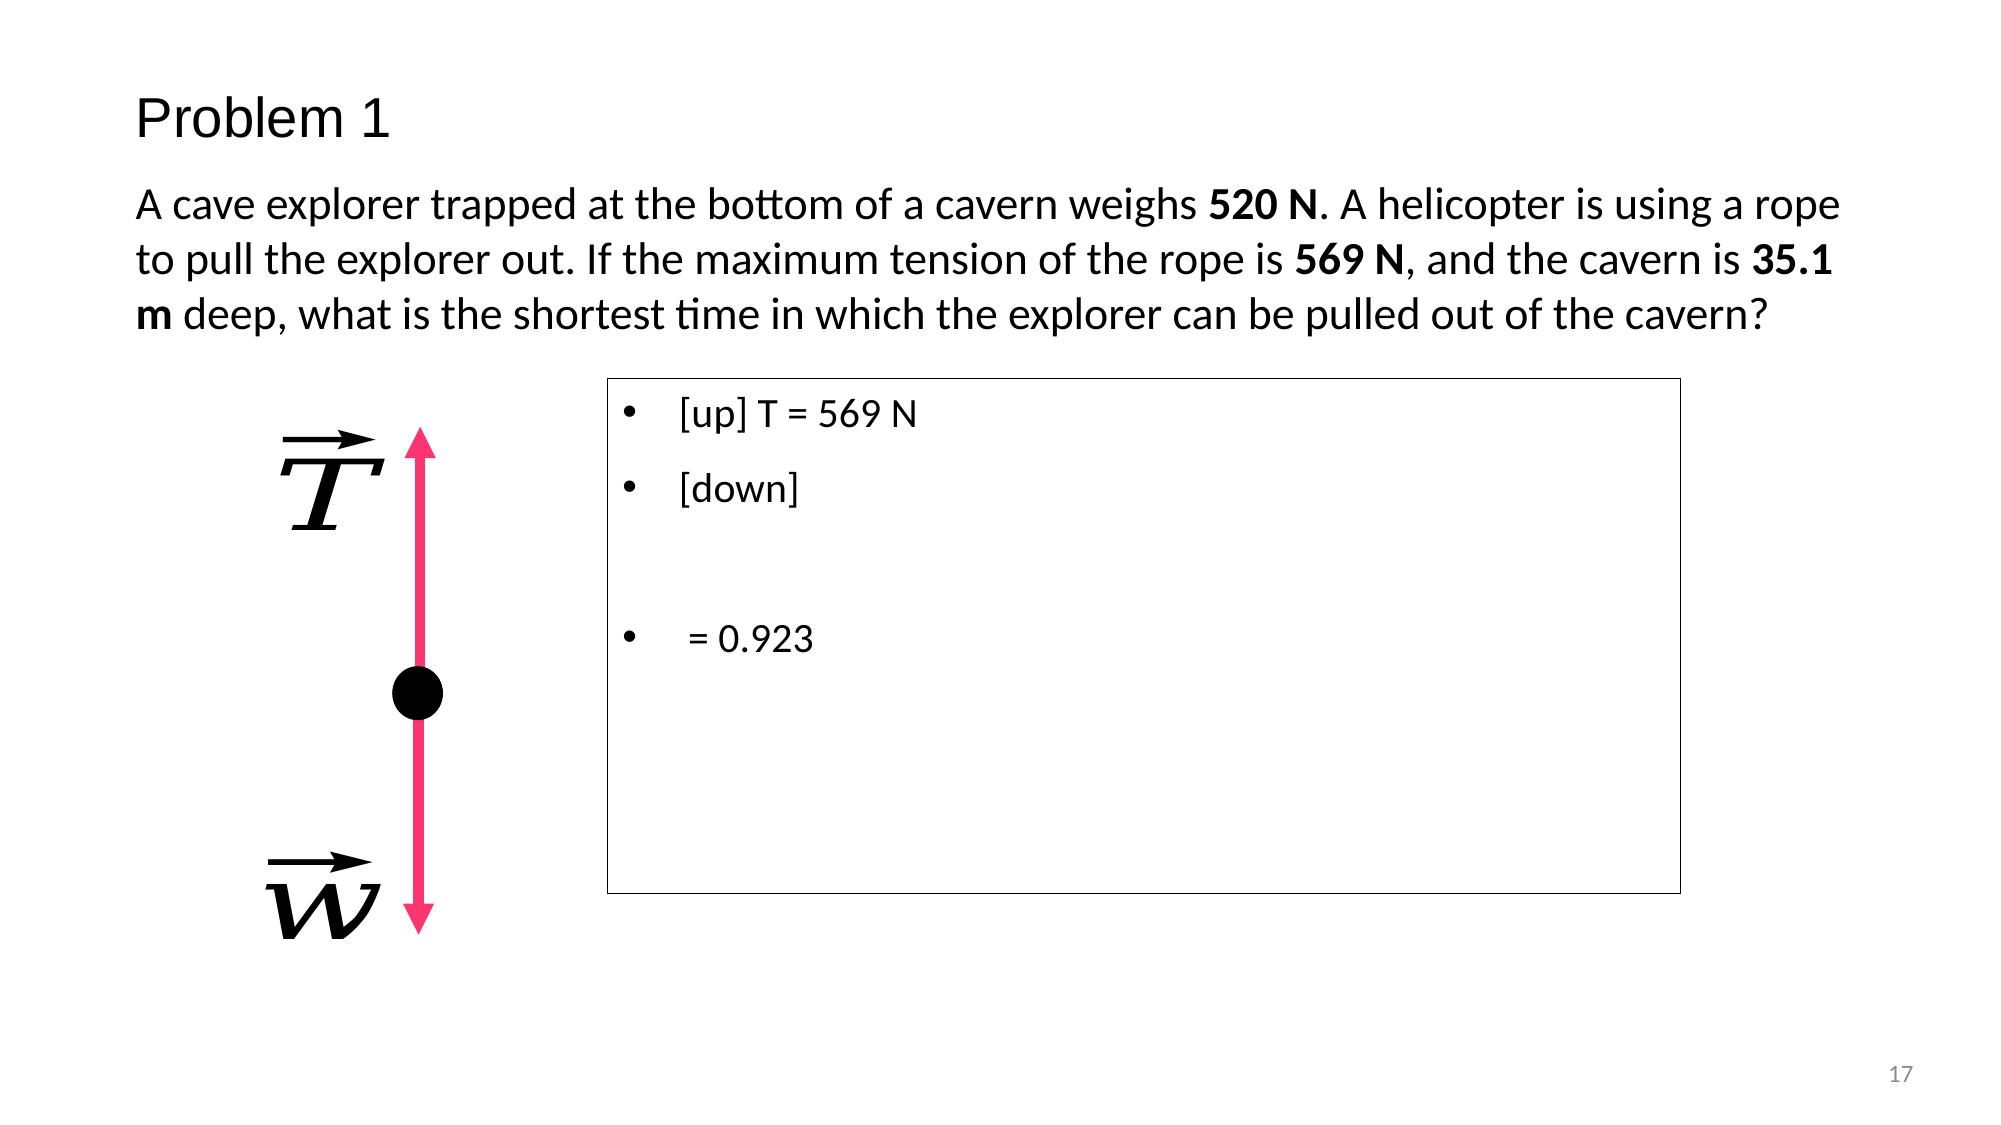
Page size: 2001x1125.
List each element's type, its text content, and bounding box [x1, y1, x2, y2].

text_box Problem 1 [135, 81, 892, 159]
text_box A cave explorer trapped at the bottom of a cavern weighs 520 N. A helicopter is using a rope to pull the explorer out. If the maximum tension of the rope is 569 N, and the cavern is 35.1 m deep, what is the shortest time in which the explorer can be pulled out of the cavern? [135, 173, 1858, 379]
slide_number 17 [1840, 1042, 1929, 1103]
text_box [257, 425, 442, 965]
